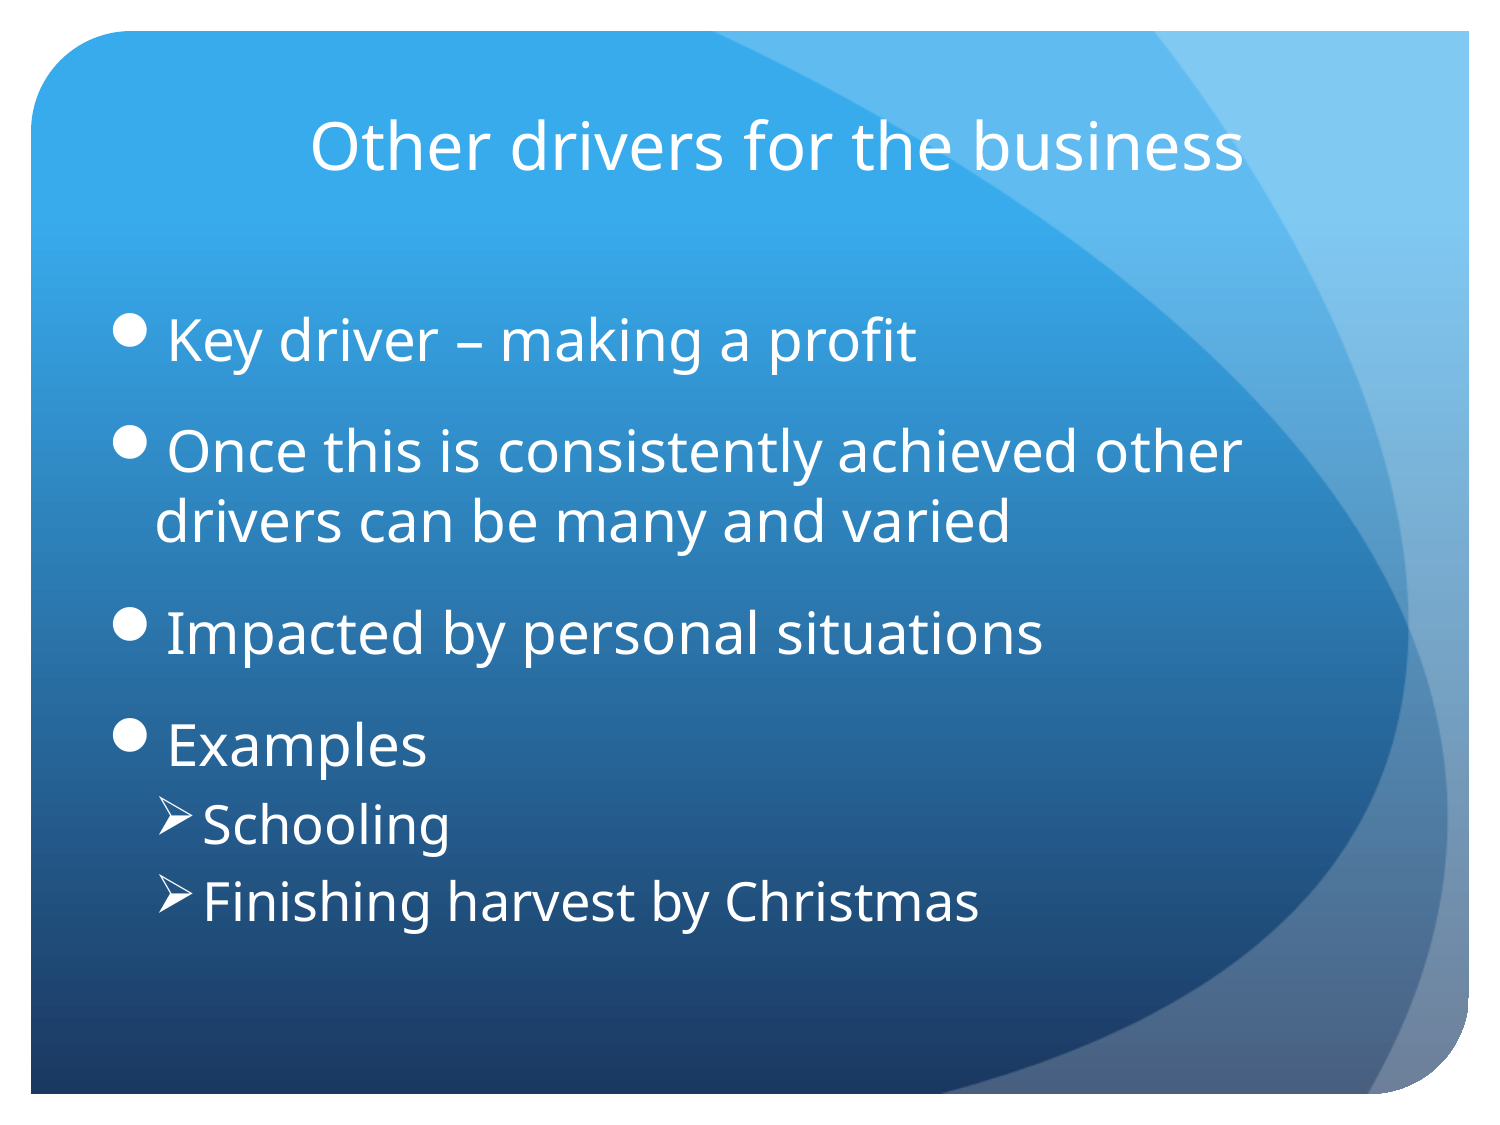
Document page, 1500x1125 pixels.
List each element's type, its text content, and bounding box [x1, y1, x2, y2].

list Key driver – making a profit Once this is consistently achieved other drivers can be many and varied Impacted by personal situations Examples Schooling Finishing harvest by Christmas [93, 295, 1338, 986]
picture [24, 30, 1473, 1094]
text_box Other drivers for the business [127, 96, 1429, 192]
